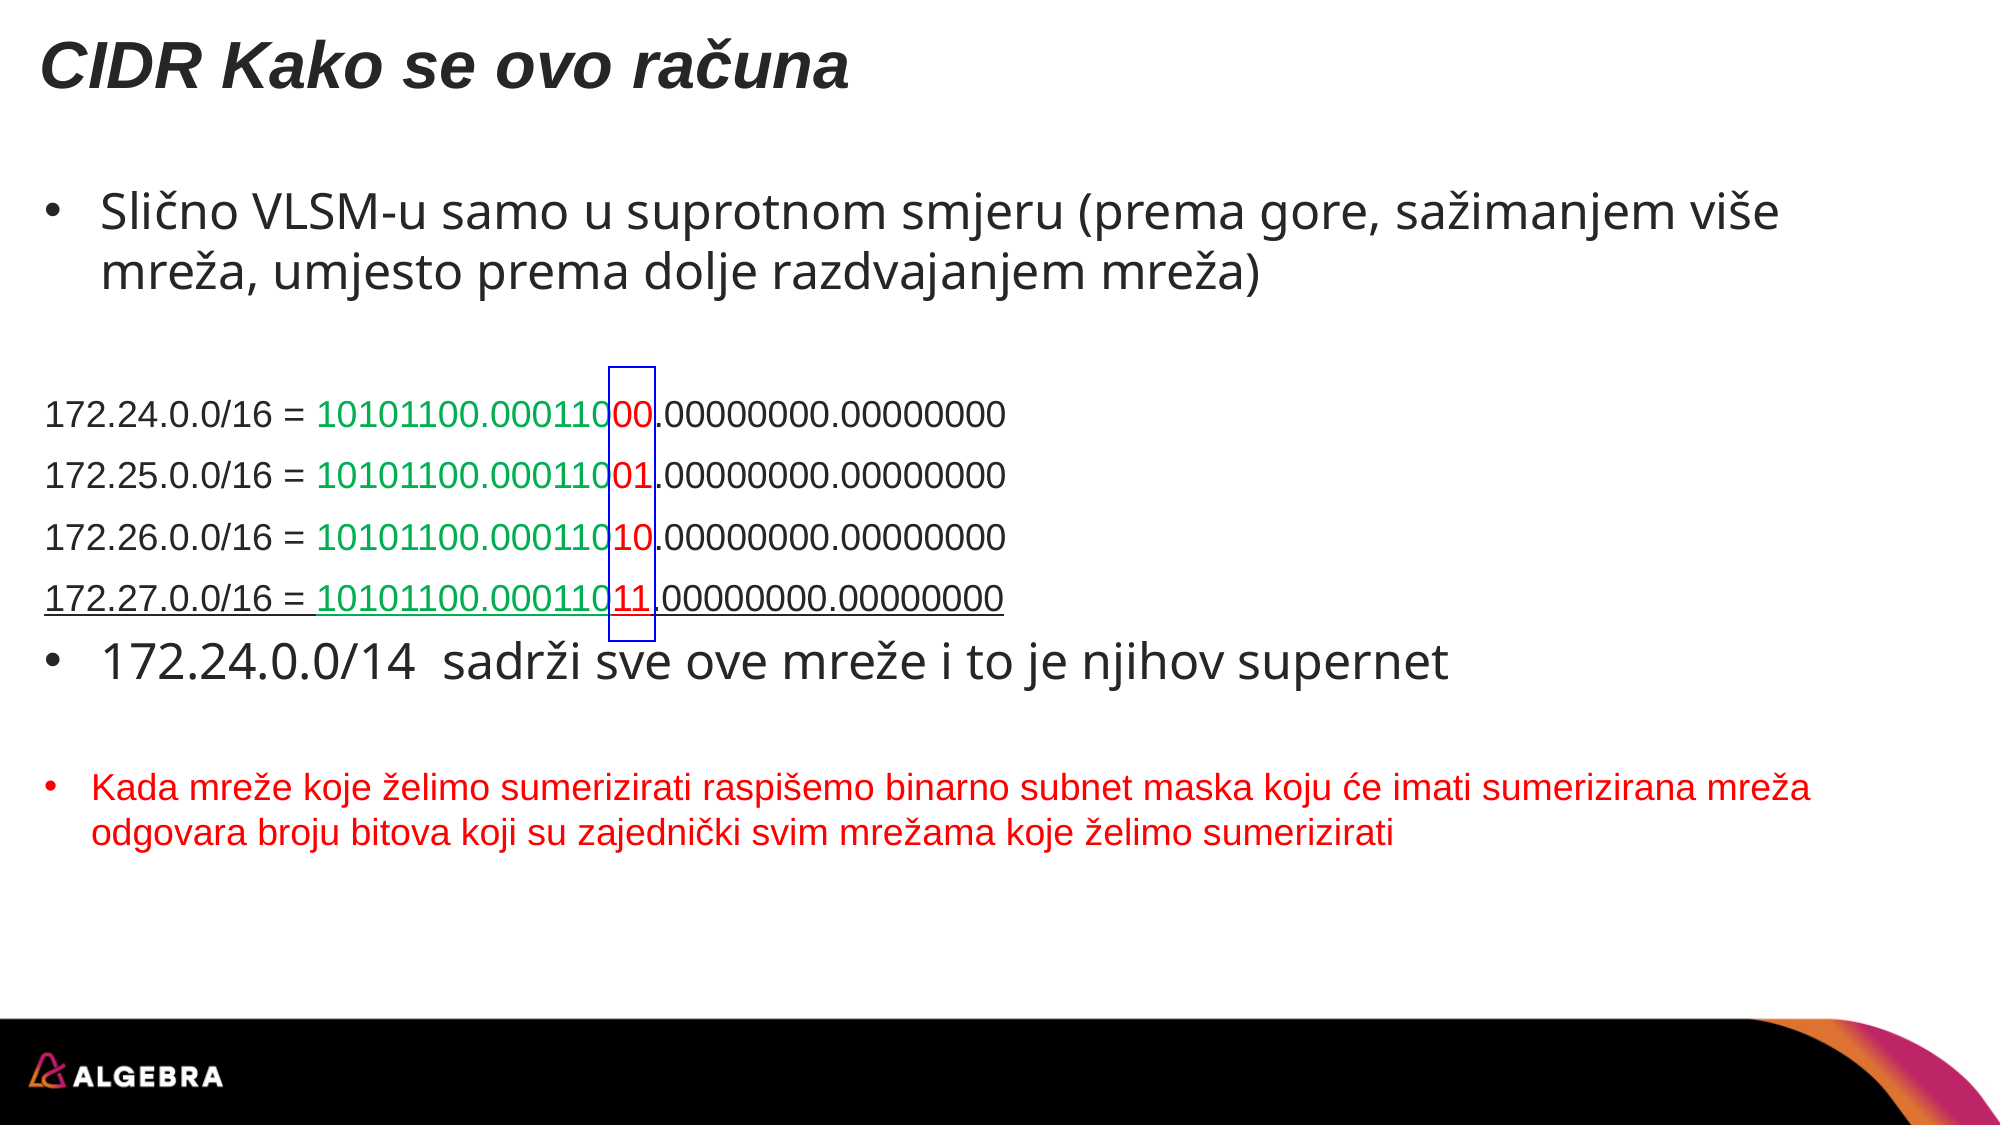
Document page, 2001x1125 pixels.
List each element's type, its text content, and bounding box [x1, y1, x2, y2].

text_box Slično VLSM-u samo u suprotnom smjeru (prema gore, sažimanjem više mreža, umjesto prema dolje razdvajanjem mreža) 172.24.0.0/16 = 10101100.00011000.00000000.00000000 172.25.0.0/16 = 10101100.00011001.00000000.00000000 172.26.0.0/16 = 10101100.00011010.00000000.00000000 172.27.0.0/16 = 10101100.00011011.00000000.00000000 172.24.0.0/14 sadrži sve ove mreže i to je njihov supernet [29, 172, 1932, 1023]
picture [0, 0, 2001, 1125]
title CIDR Kako se ovo računa [39, 23, 1989, 200]
text_box [608, 366, 656, 642]
text_box Kada mreže koje želimo sumerizirati raspišemo binarno subnet maska koju će imati sumerizirana mreža odgovara broju bitova koji su zajednički svim mrežama koje želimo sumerizirati [29, 755, 1920, 861]
